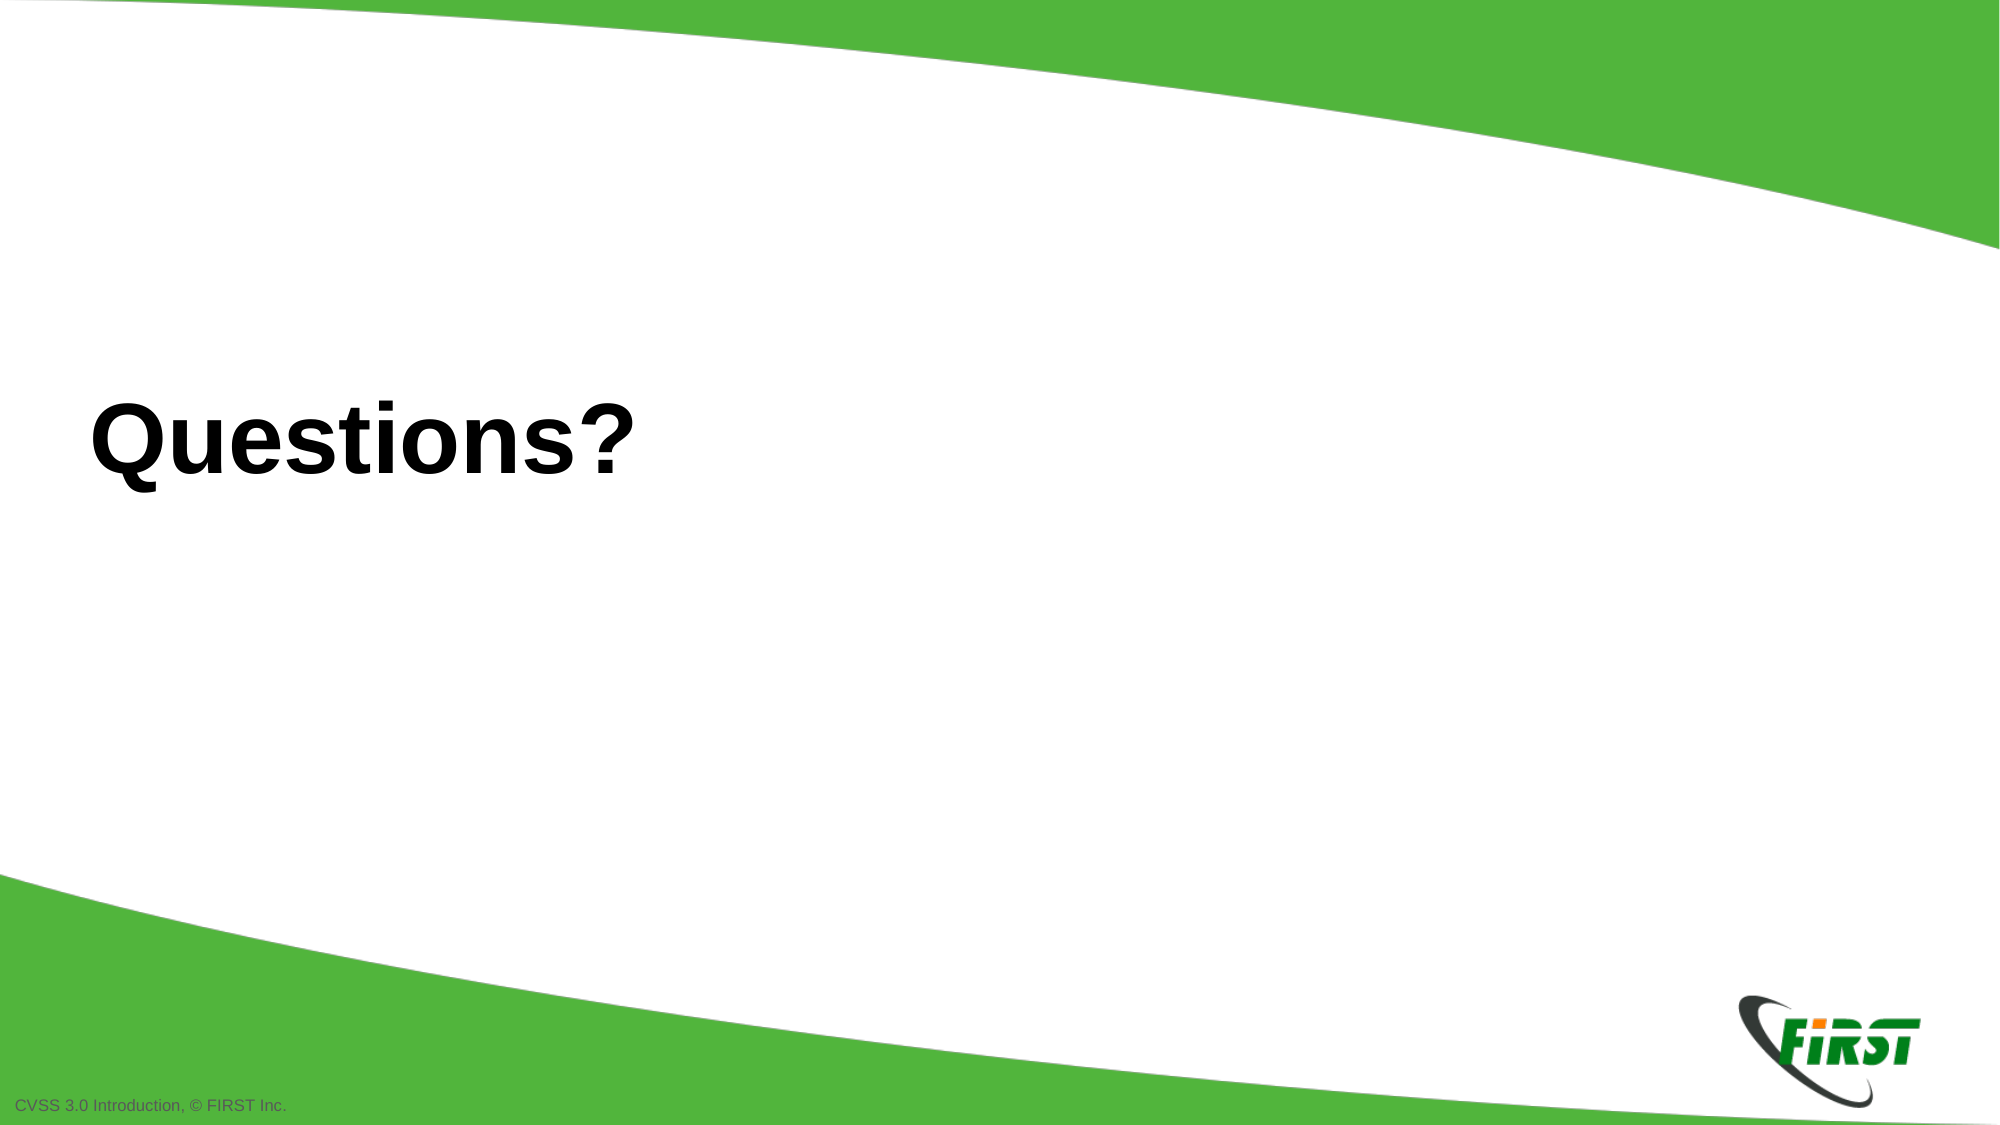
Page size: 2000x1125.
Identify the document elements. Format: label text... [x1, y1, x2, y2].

text_box Questions? [74, 366, 1800, 715]
picture [0, 0, 2000, 1125]
text_box [74, 761, 1800, 973]
